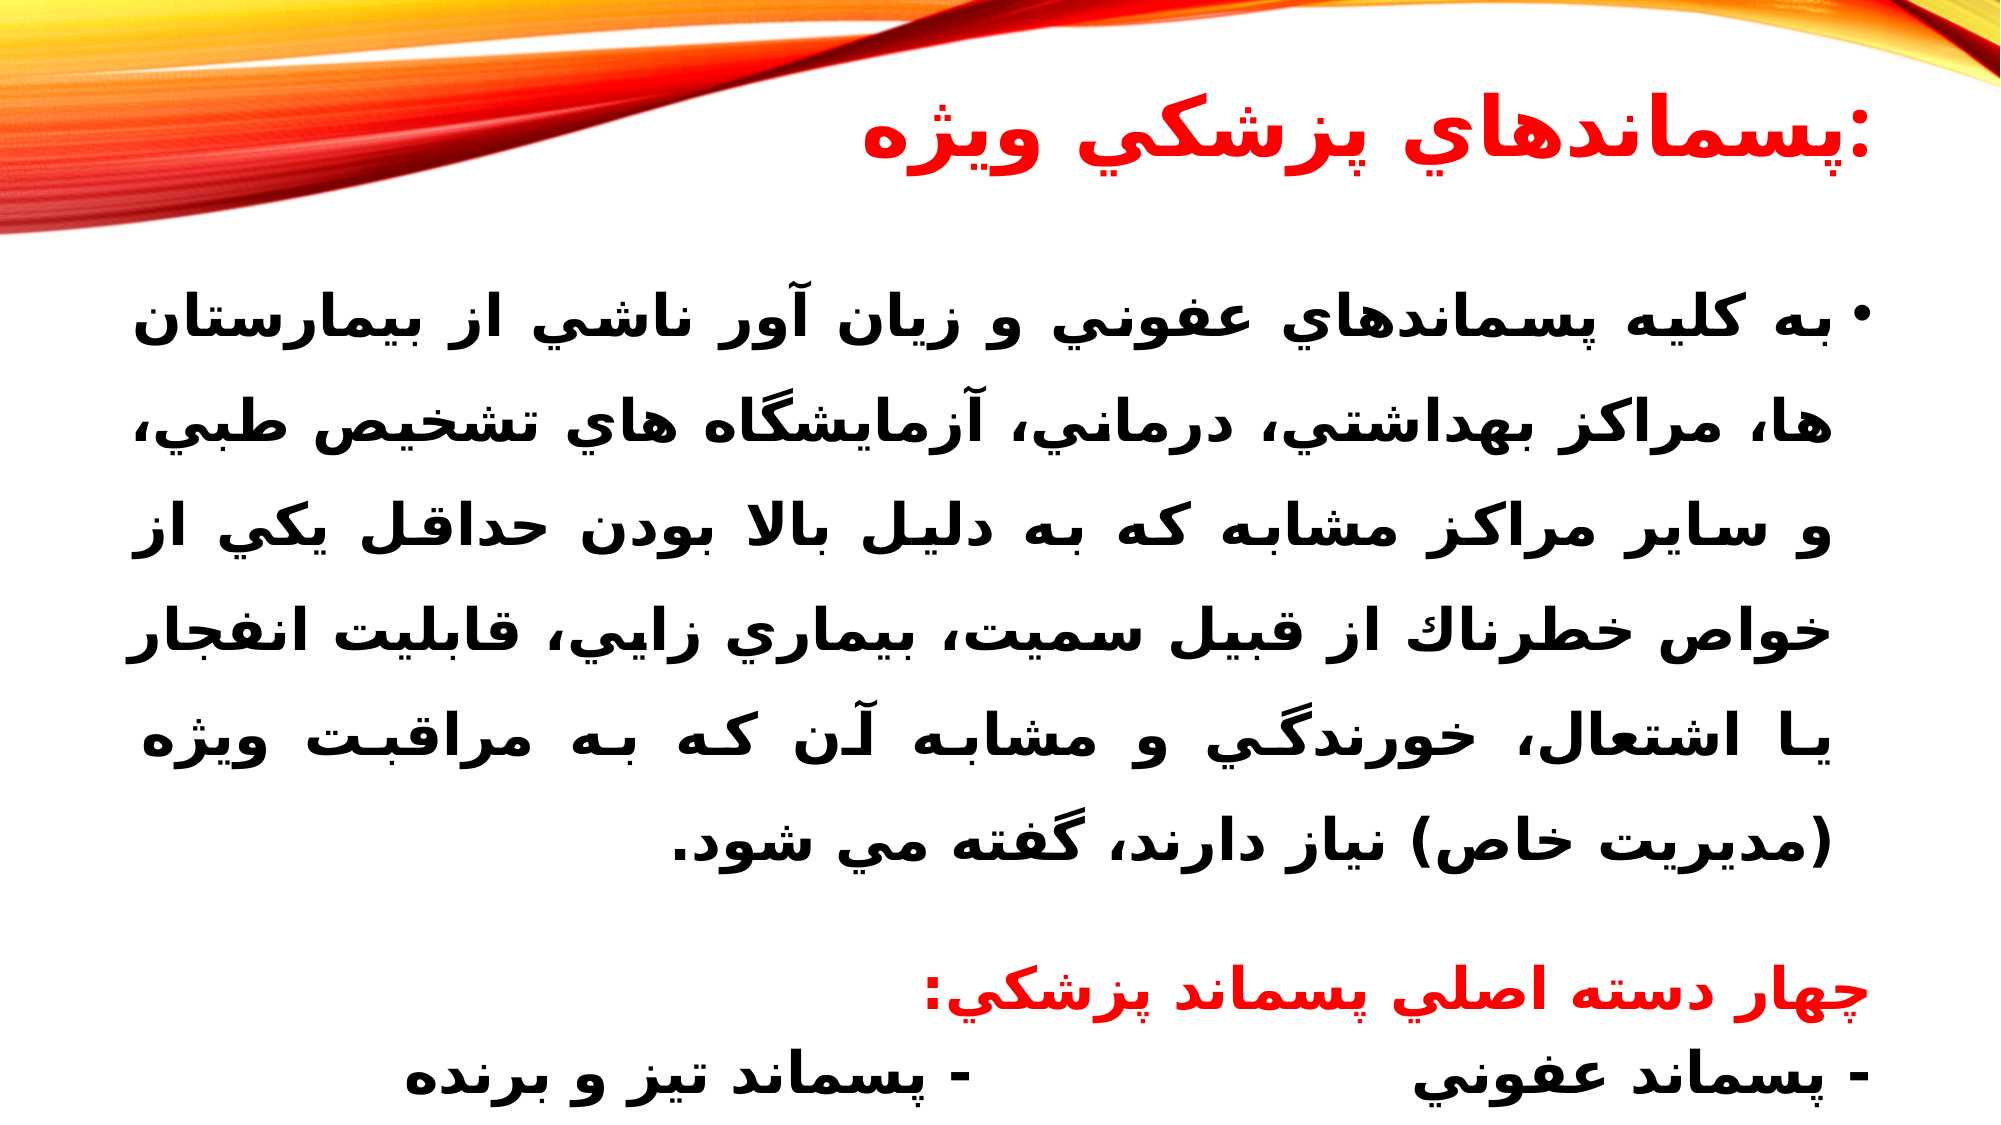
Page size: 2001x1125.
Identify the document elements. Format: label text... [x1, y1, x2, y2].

title پسماندهاي پزشكي ويژه: [474, 23, 1888, 235]
picture [0, 0, 2000, 237]
list به کليه پسماندهاي عفوني و زيان آور ناشي از بيمارستان ها، مراکز بهداشتي، درماني، آزمايشگاه هاي تشخيص طبي، و ساير مراکز مشابه که به دليل بالا بودن حداقل يكي از خواص خطرناك از قبيل سميت، بيماري زايي، قابليت انفجار يا اشتعال، خورندگي و مشابه آن که به مراقبت ويژه (مديريت خاص) نياز دارند، گفته مي شود. چهار دسته اصلي پسماند پزشكي: - پسماند عفوني - پسماند تيز و برنده - پسماند شيميايي و دارويي - پسماند عادي. [112, 235, 1888, 1021]
